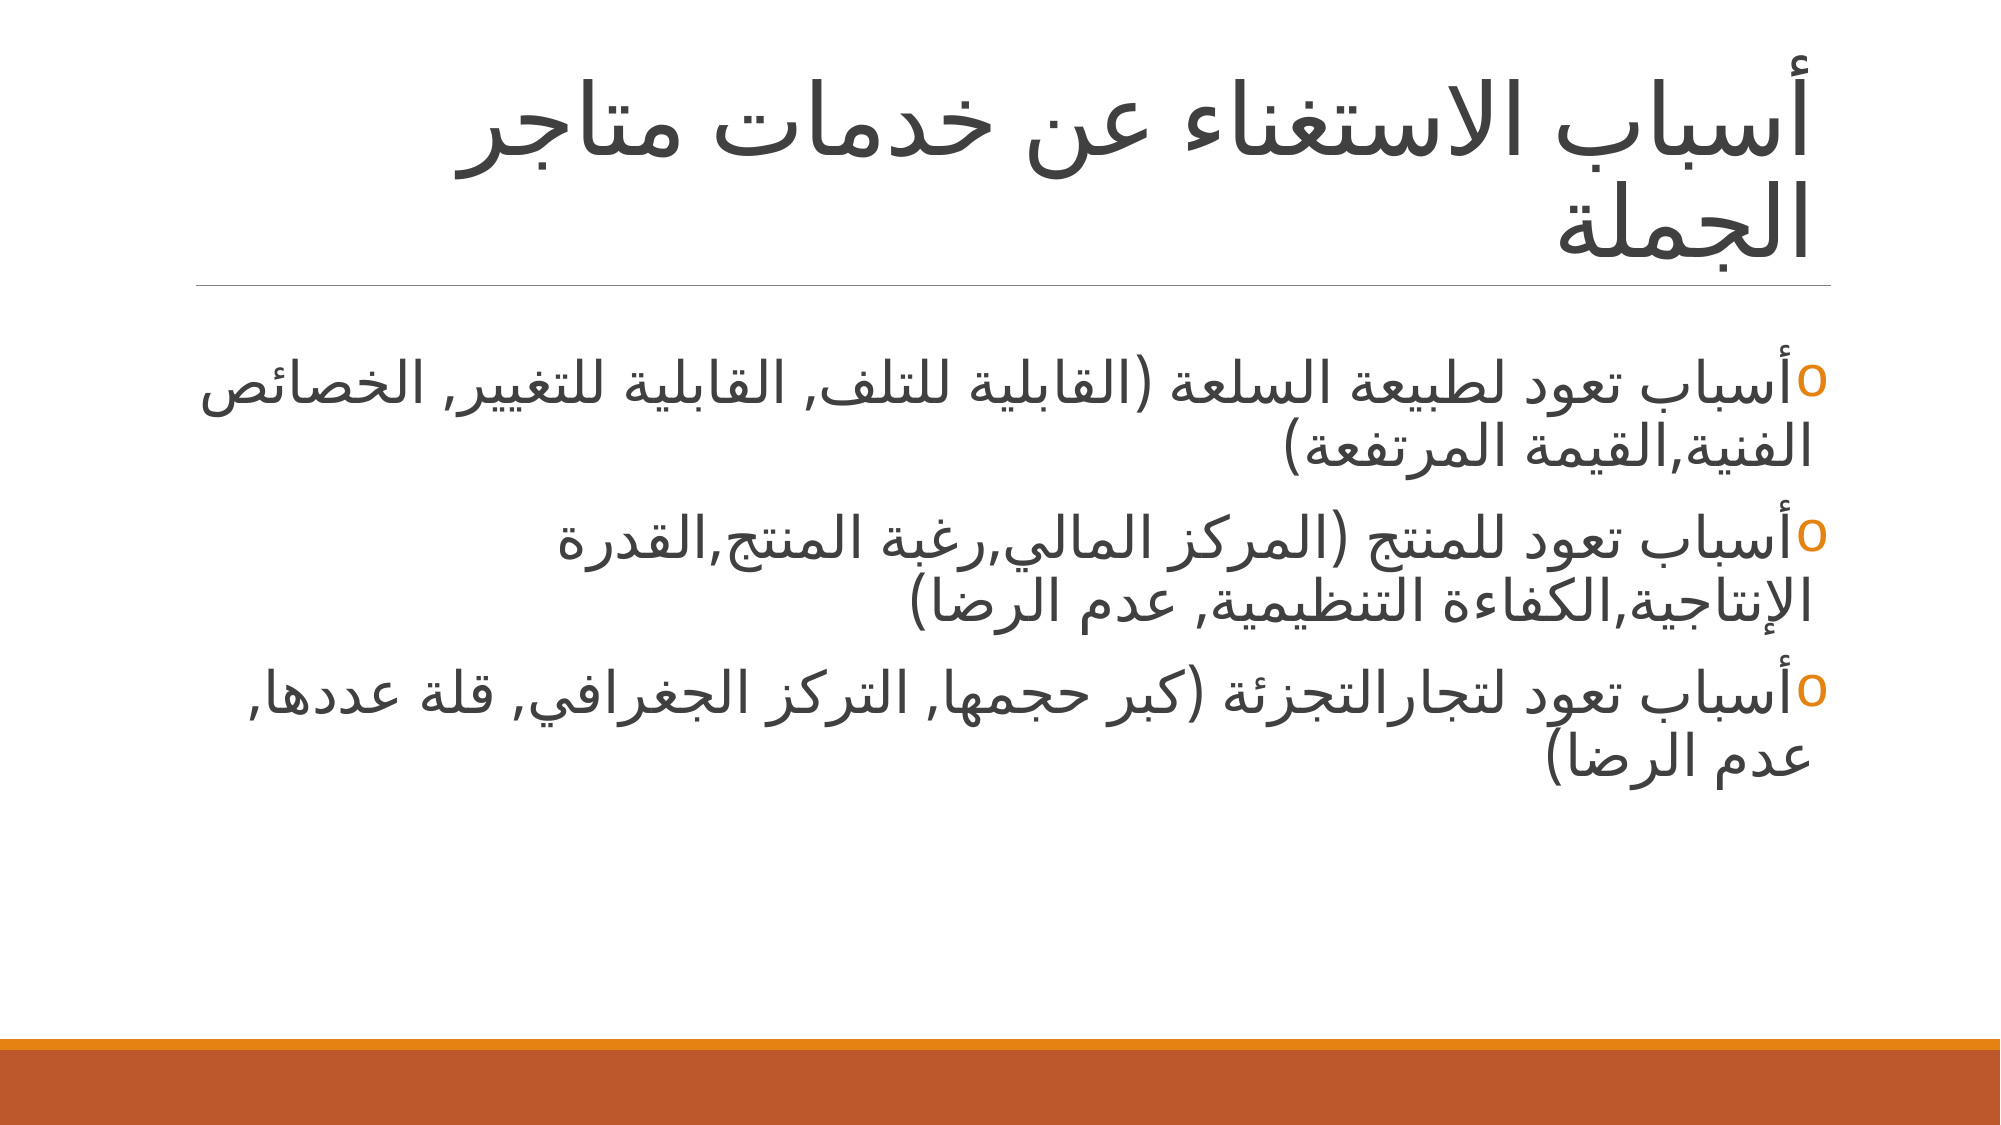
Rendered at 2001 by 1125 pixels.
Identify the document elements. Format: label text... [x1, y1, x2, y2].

title أسباب الاستغناء عن خدمات متاجر الجملة [180, 47, 1830, 285]
list أسباب تعود لطبيعة السلعة (القابلية للتلف, القابلية للتغيير, الخصائص الفنية,القيمة المرتفعة) أسباب تعود للمنتج (المركز المالي,رغبة المنتج,القدرة الإنتاجية,الكفاءة التنظيمية, عدم الرضا) أسباب تعود لتجارالتجزئة (كبر حجمها, التركز الجغرافي, قلة عددها, عدم الرضا) [180, 345, 1830, 963]
